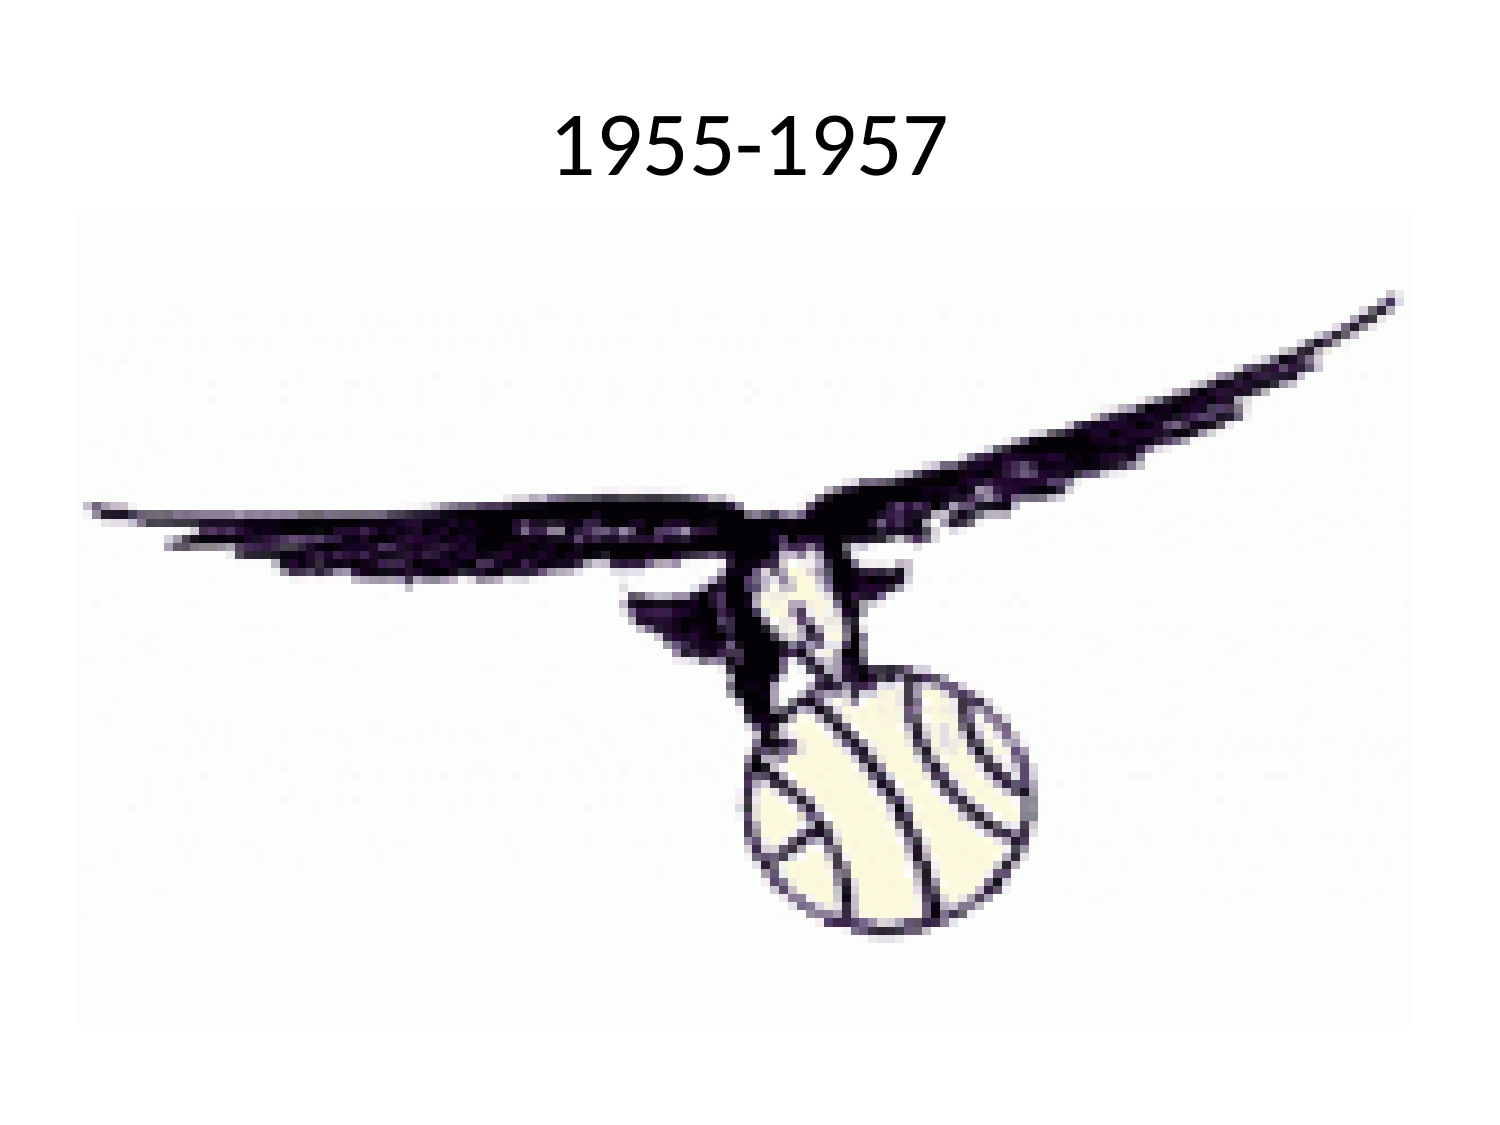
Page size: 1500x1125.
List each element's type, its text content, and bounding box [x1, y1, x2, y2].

picture [74, 209, 1413, 1026]
title 1955-1957 [75, 45, 1425, 233]
